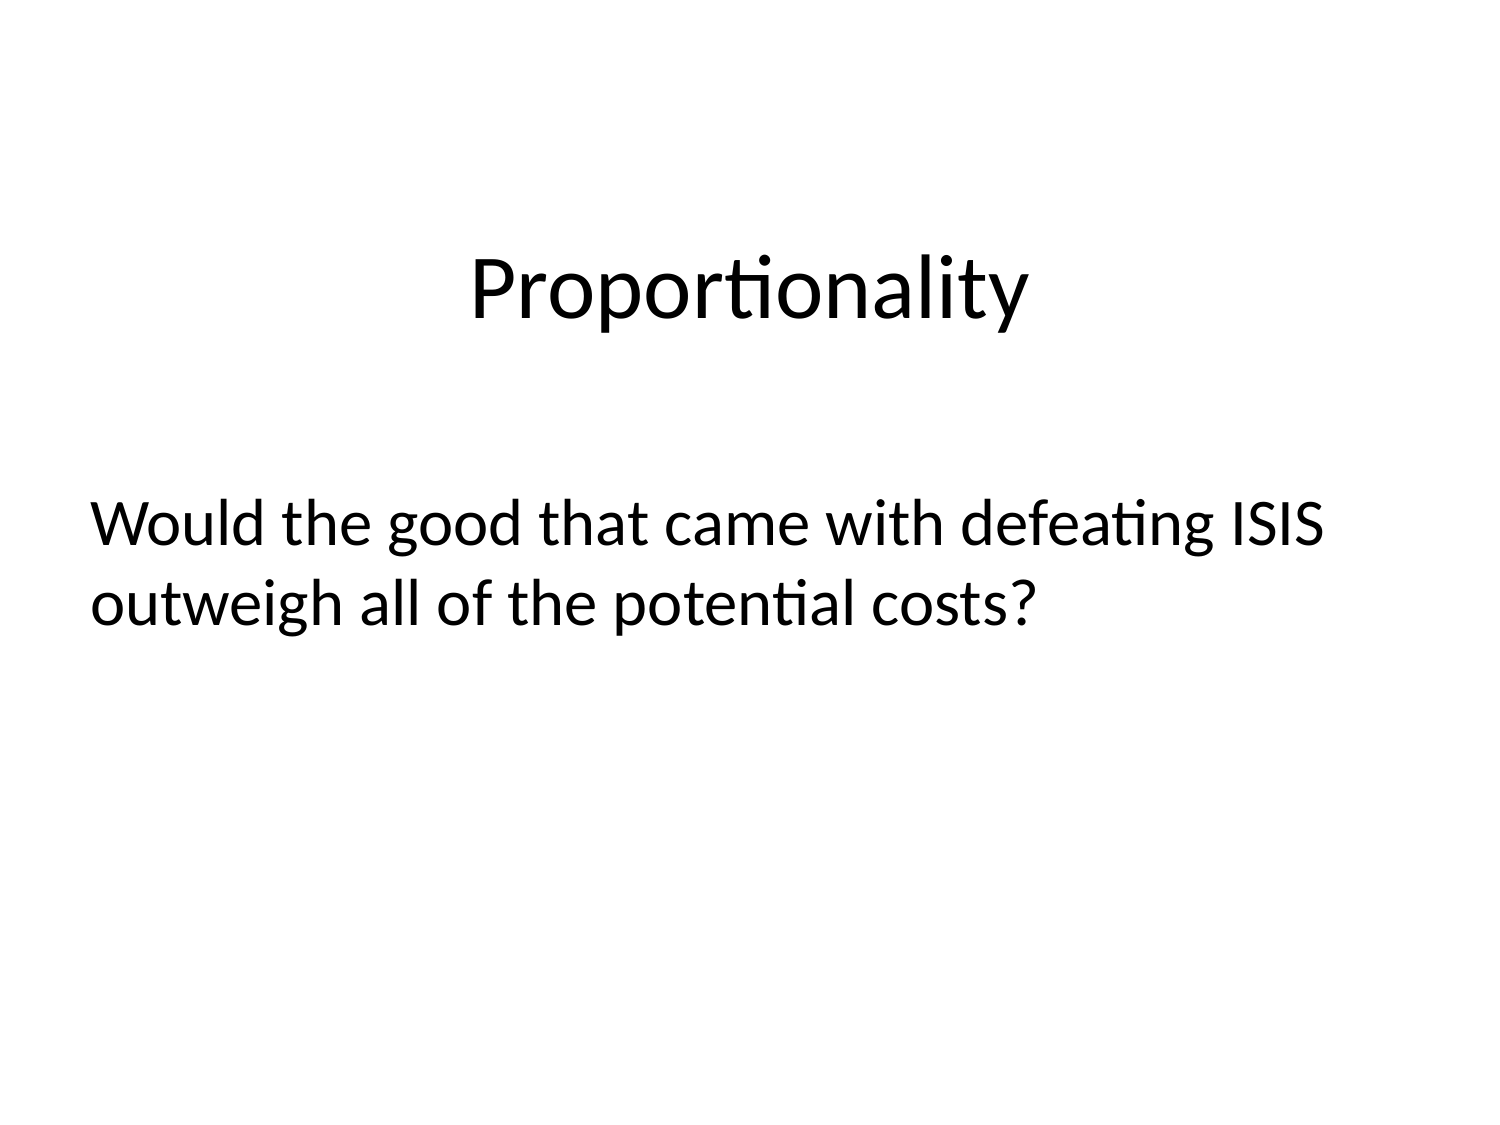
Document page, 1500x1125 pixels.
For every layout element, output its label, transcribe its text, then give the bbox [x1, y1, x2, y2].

title Proportionality [75, 187, 1425, 376]
list Would the good that came with defeating ISIS outweigh all of the potential costs? [75, 471, 1425, 1005]
